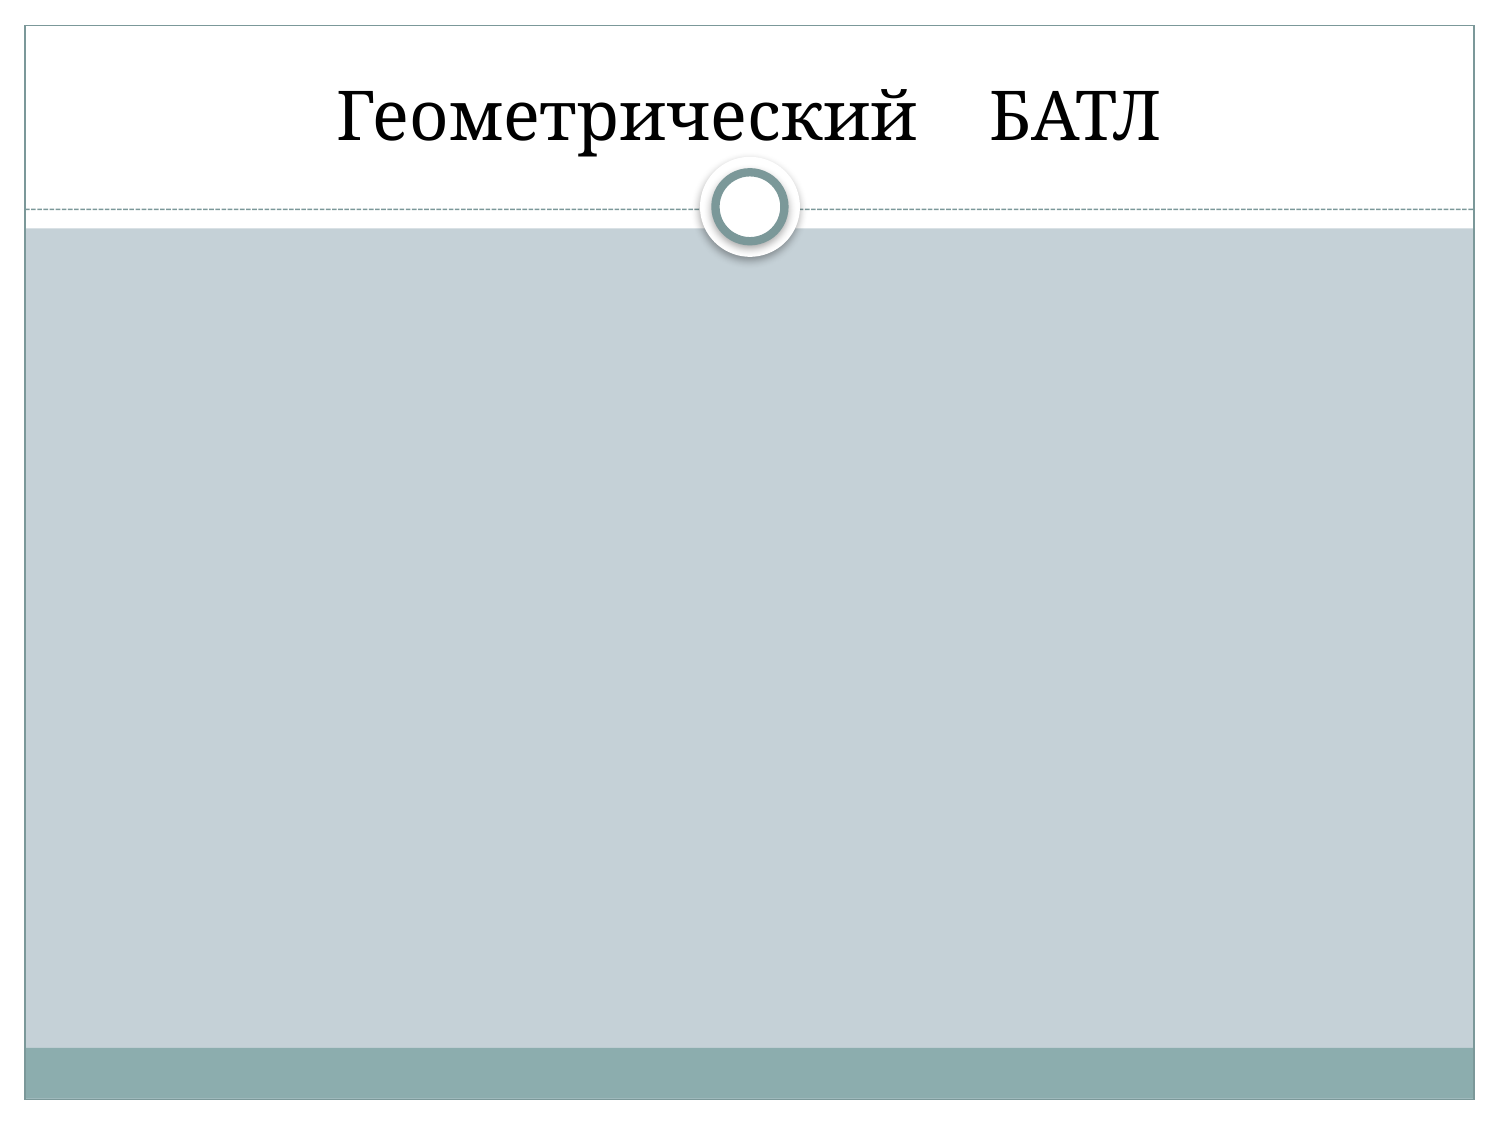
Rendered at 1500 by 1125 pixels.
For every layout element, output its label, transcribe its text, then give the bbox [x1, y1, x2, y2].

title Геометрический БАТЛ [49, 37, 1450, 162]
